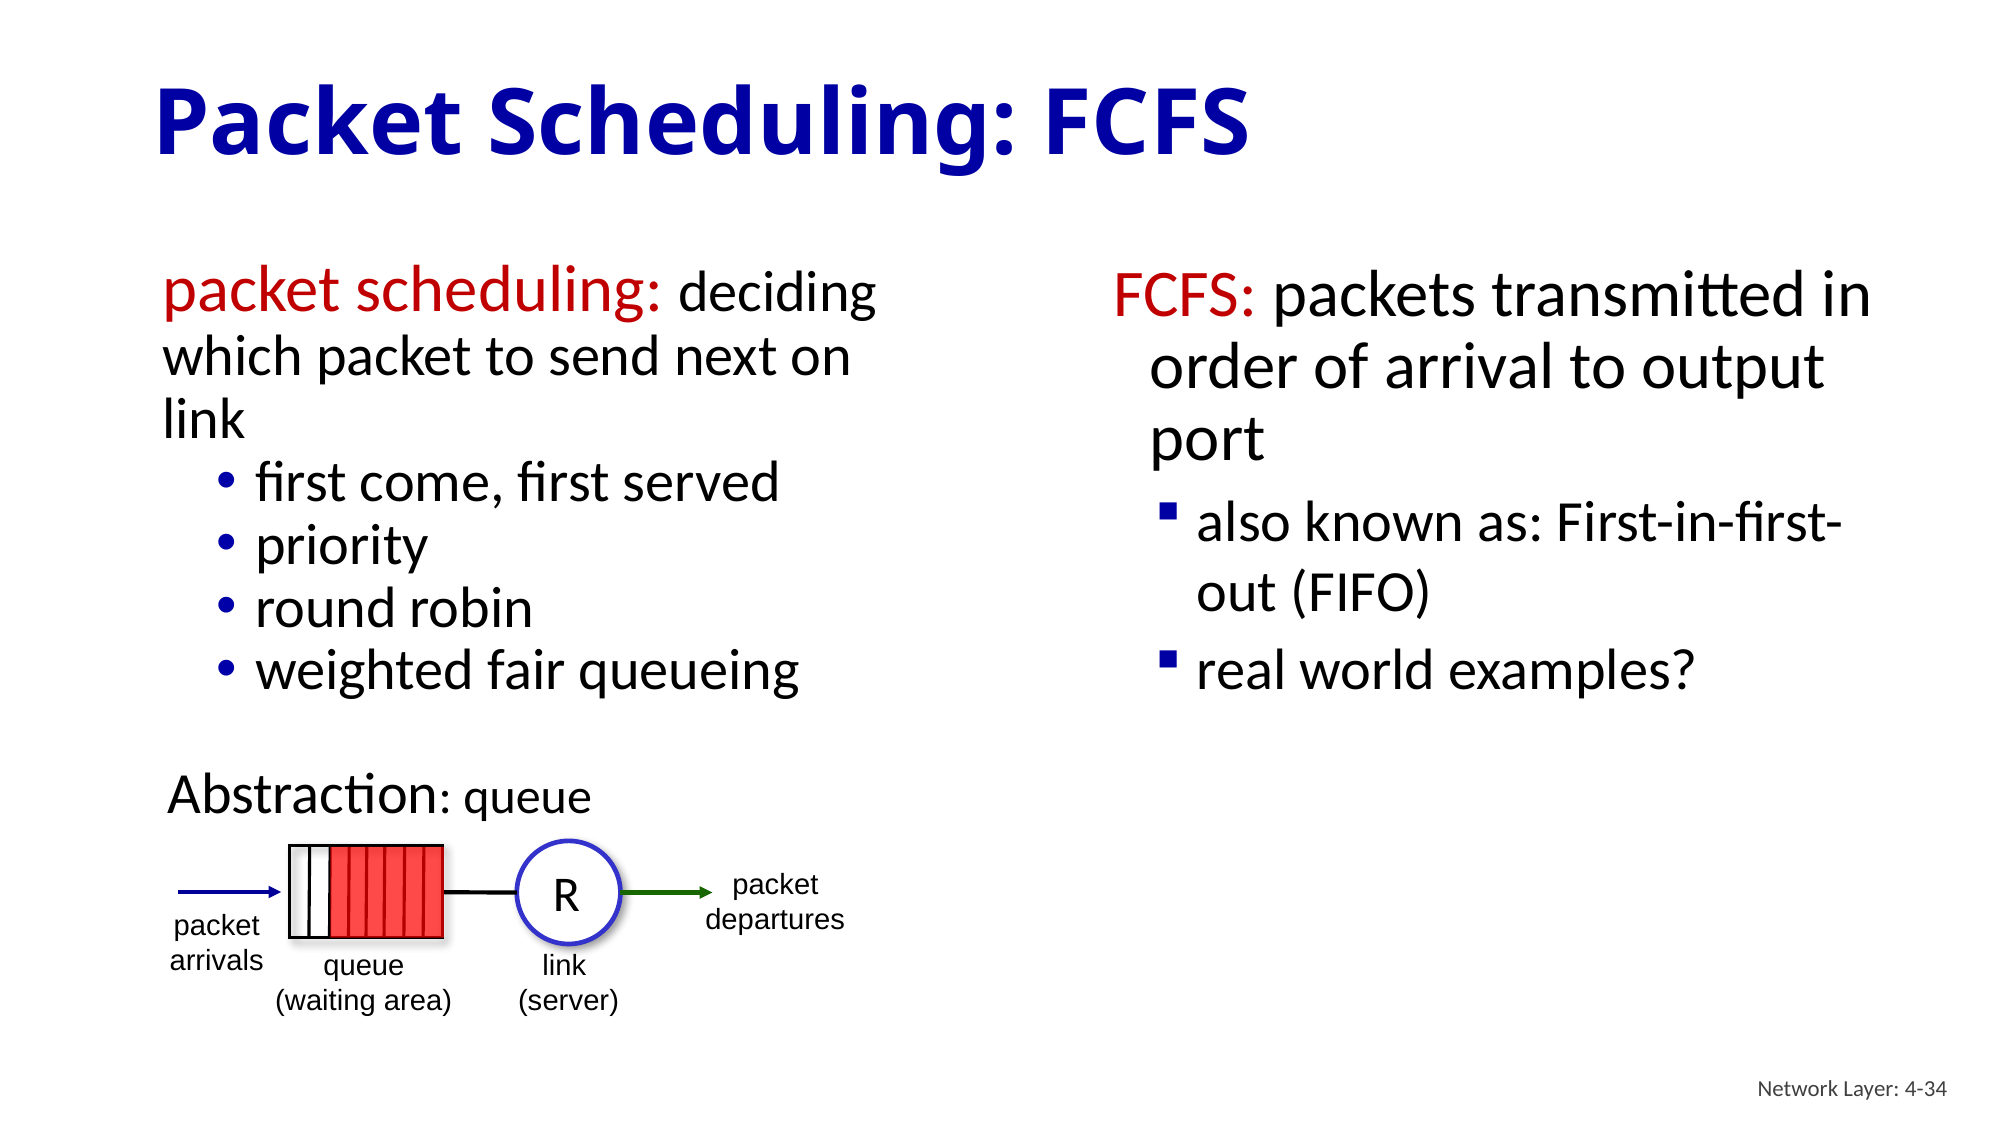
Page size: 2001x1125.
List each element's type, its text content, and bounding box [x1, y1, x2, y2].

text_box FCFS: packets transmitted in order of arrival to output port also known as: First-in-first-out (FIFO) real world examples? [1096, 251, 1911, 790]
slide_number Network Layer: 4-34 [1512, 1056, 1963, 1117]
list packet scheduling: deciding which packet to send next on link first come, first served priority round robin weighted fair queueing [125, 245, 960, 866]
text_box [149, 747, 861, 1026]
title Packet Scheduling: FCFS [137, 51, 1863, 198]
